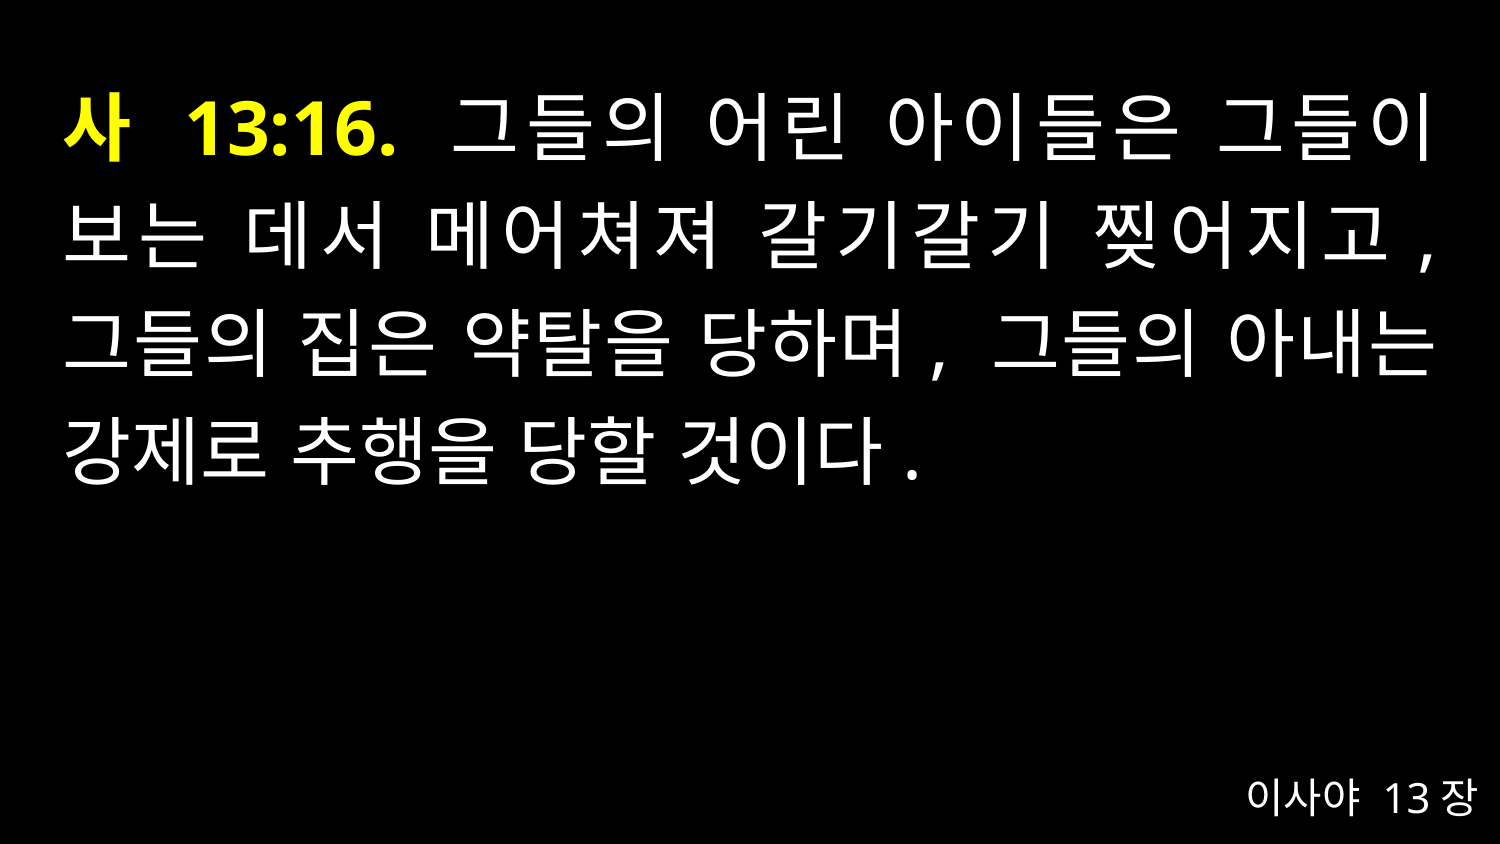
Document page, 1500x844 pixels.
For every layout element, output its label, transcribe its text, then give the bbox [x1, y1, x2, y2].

subtitle 이사야 13장 [916, 770, 1500, 844]
title 사 13:16. 그들의 어린 아이들은 그들이 보는 데서 메어쳐져 갈기갈기 찢어지고, 그들의 집은 약탈을 당하며, 그들의 아내는 강제로 추행을 당할 것이다. [0, 0, 1500, 844]
